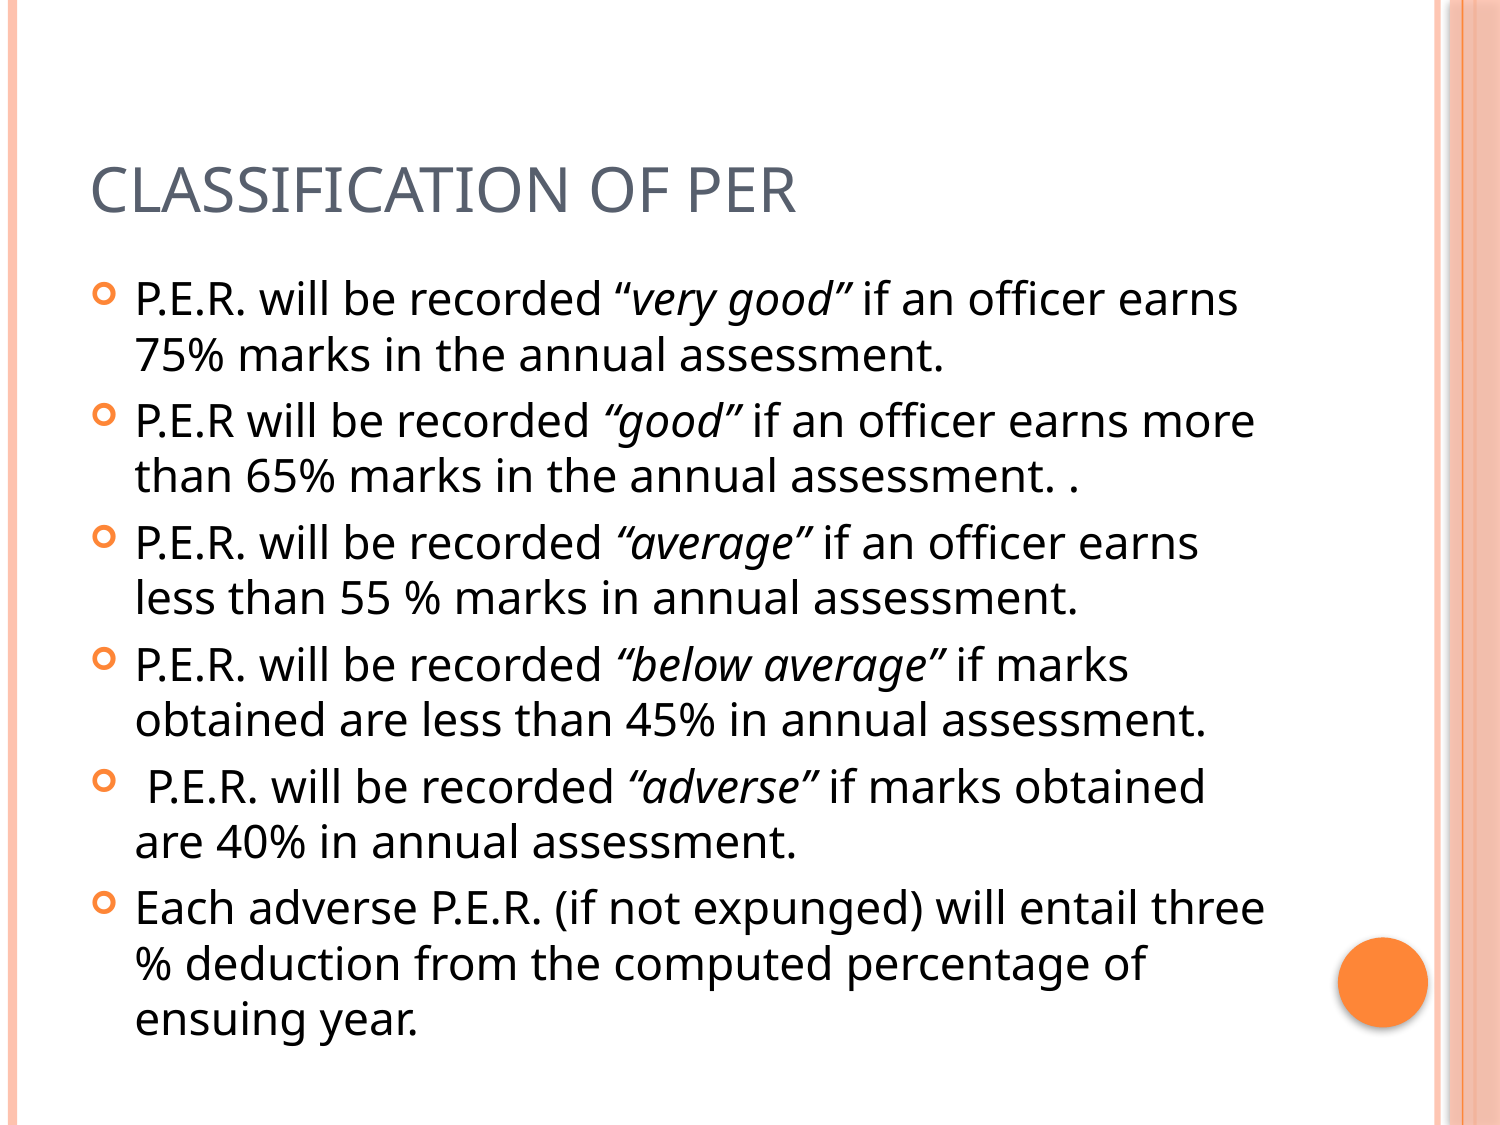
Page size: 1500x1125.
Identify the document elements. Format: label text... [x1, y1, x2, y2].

title Classification of PER [75, 45, 1300, 233]
list P.E.R. will be recorded “very good” if an officer earns 75% marks in the annual assessment. P.E.R will be recorded “good” if an officer earns more than 65% marks in the annual assessment. . P.E.R. will be recorded “average” if an officer earns less than 55 % marks in annual assessment. P.E.R. will be recorded “below average” if marks obtained are less than 45% in annual assessment. P.E.R. will be recorded “adverse” if marks obtained are 40% in annual assessment. Each adverse P.E.R. (if not expunged) will entail three % deduction from the computed percentage of ensuing year. [75, 262, 1300, 1062]
